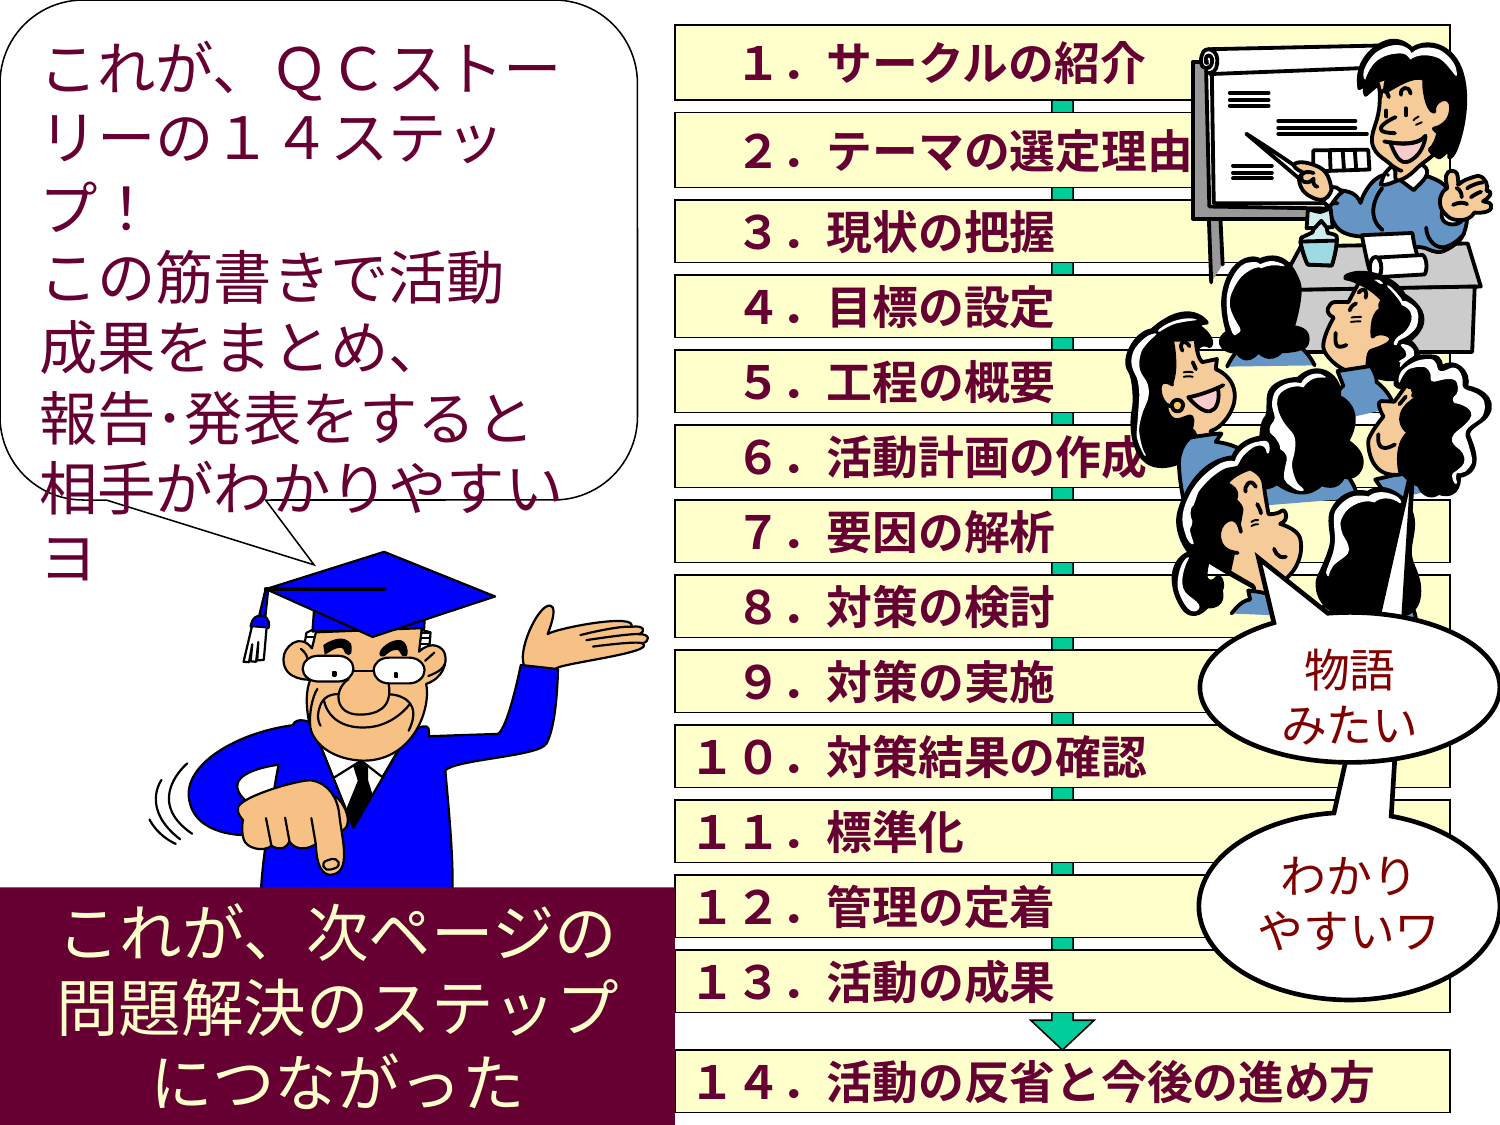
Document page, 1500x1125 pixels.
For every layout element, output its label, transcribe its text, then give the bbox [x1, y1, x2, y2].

text_box これが、ＱＣストー リーの１４ステップ！ この筋書きで活動 成果をまとめ、 報告･発表をすると 相手がわかりやすいヨ [0, 0, 638, 548]
text_box わかり やすいワ [1454, 838, 1500, 974]
text_box これが、次ページの 問題解決のステップ につながった [0, 887, 675, 1125]
text_box 物語 みたい [1454, 647, 1500, 742]
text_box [674, 24, 1451, 1113]
picture [1118, 24, 1500, 638]
picture [137, 549, 663, 976]
